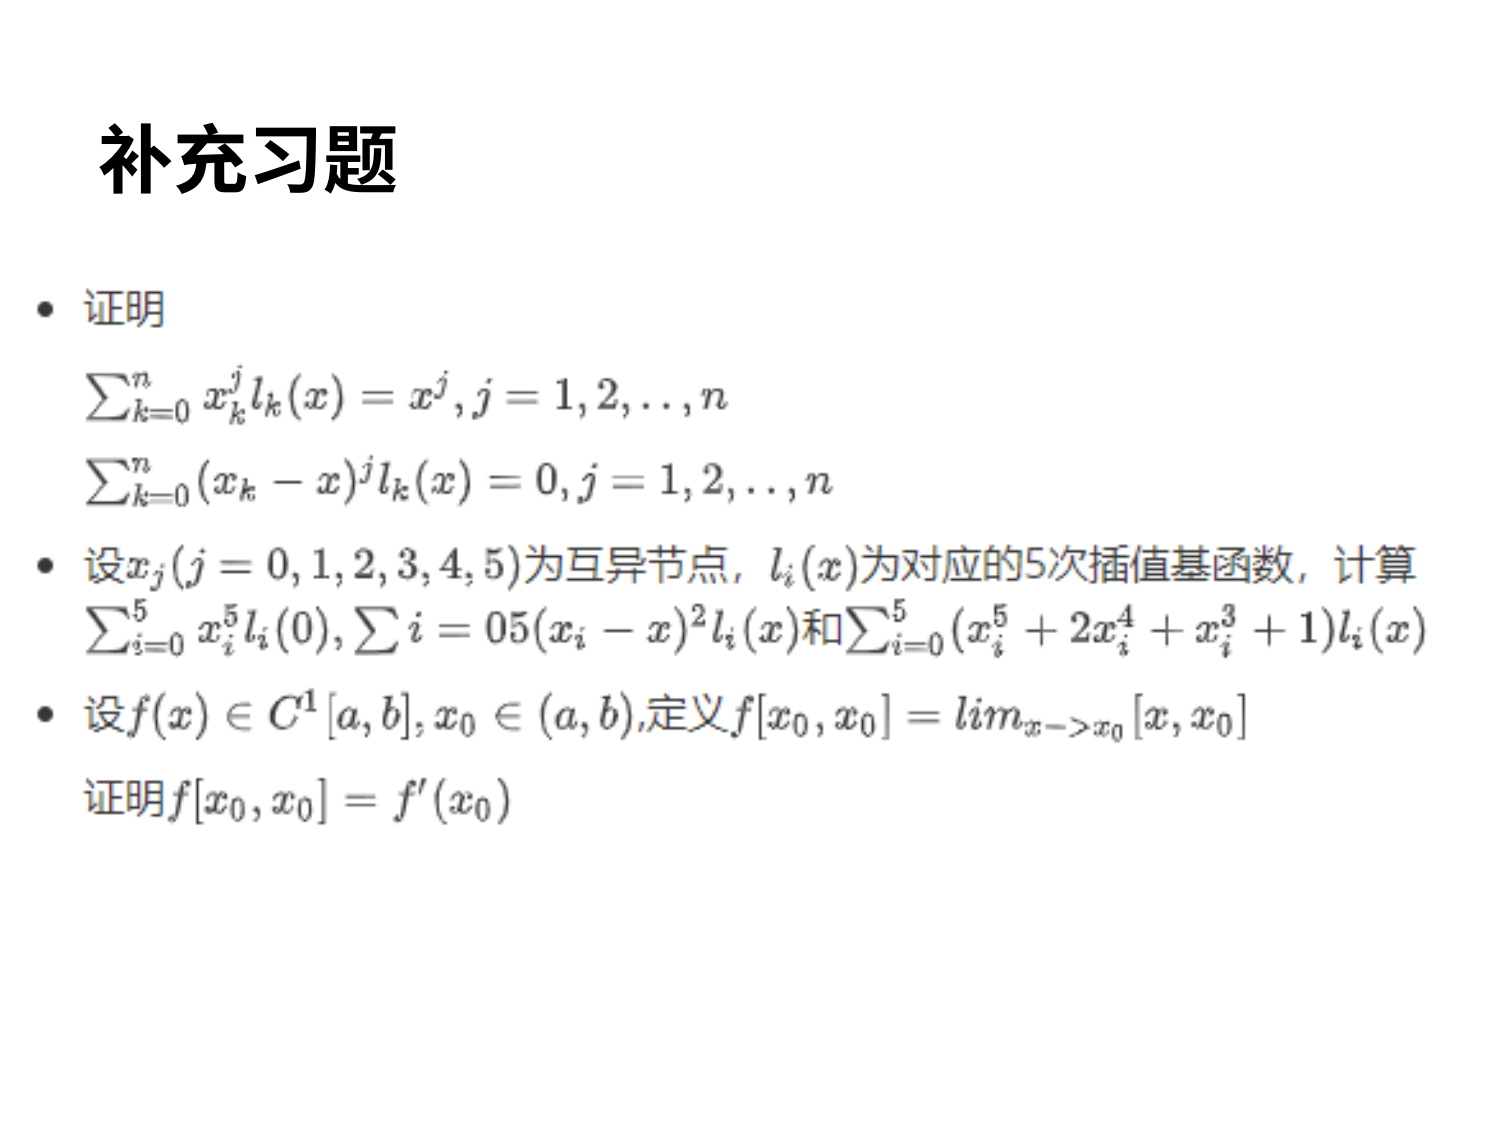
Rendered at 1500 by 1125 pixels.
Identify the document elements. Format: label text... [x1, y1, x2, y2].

picture [0, 269, 1458, 843]
text_box 补充习题 [83, 105, 414, 211]
